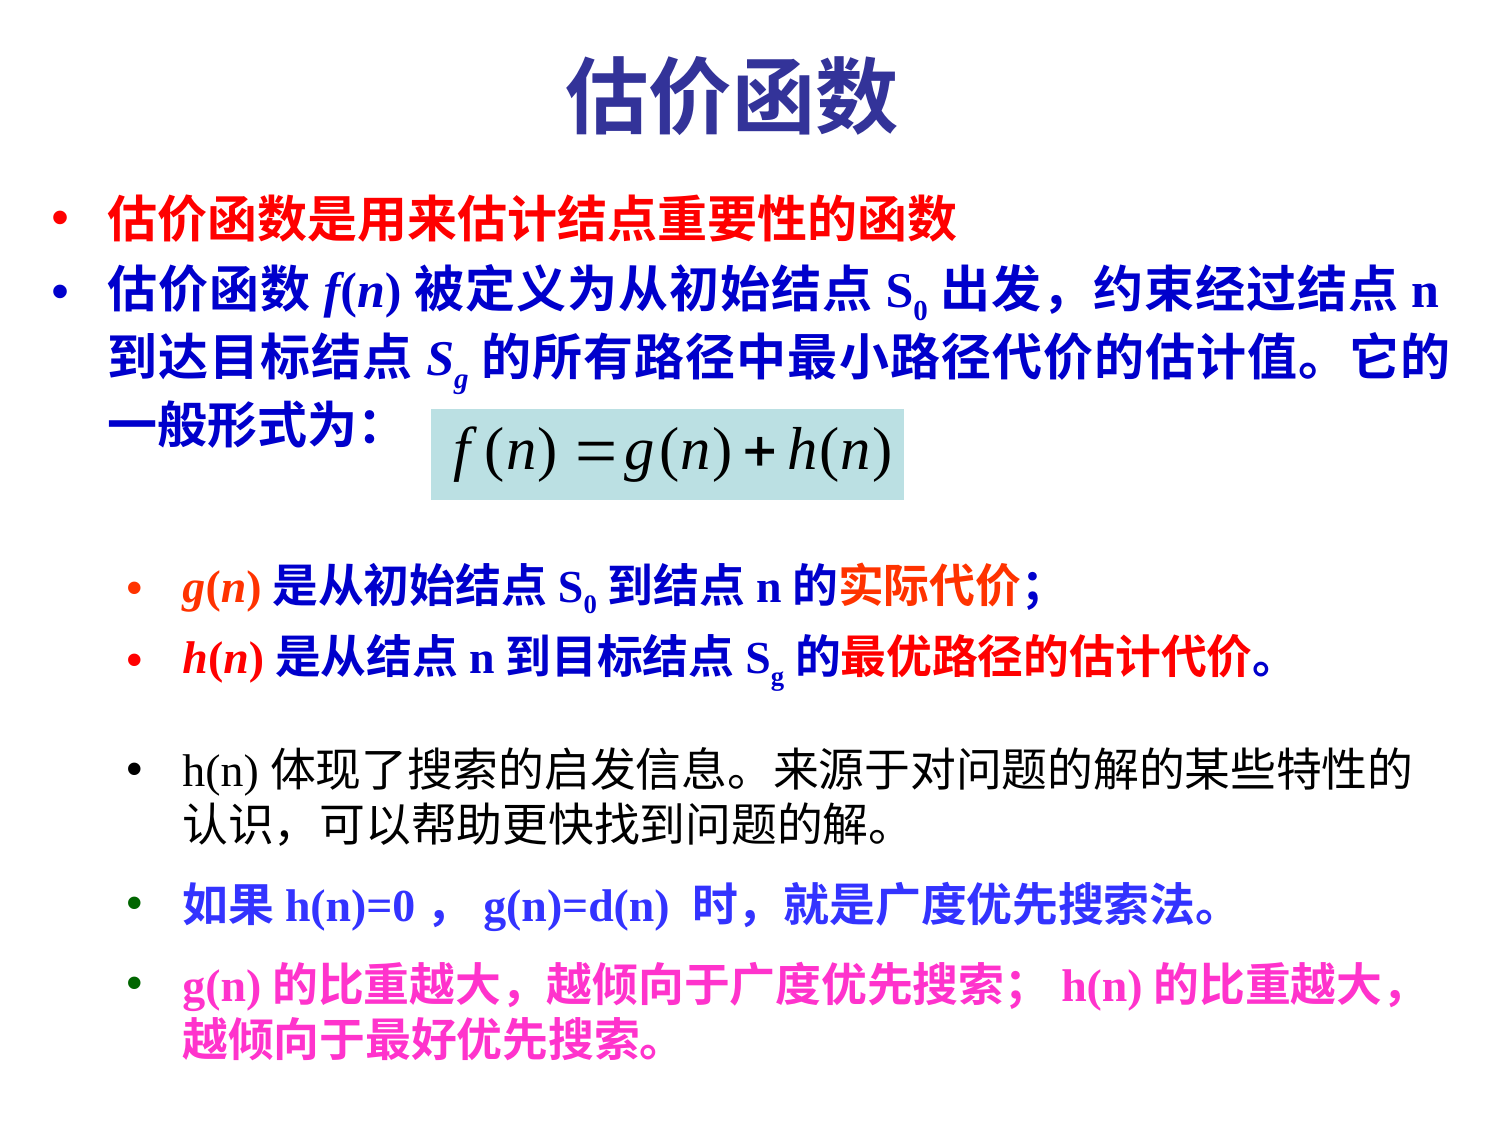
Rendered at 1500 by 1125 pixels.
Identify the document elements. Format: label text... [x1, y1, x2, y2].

text_box 估价函数 [94, 36, 1371, 152]
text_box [430, 408, 904, 500]
text_box 估价函数是用来估计结点重要性的函数 估价函数f(n)被定义为从初始结点S0出发，约束经过结点n到达目标结点Sg的所有路径中最小路径代价的估计值。它的一般形式为： g(n)是从初始结点S0到结点n的实际代价； h(n)是从结点n到目标结点Sg的最优路径的估计代价。 h(n)体现了搜索的启发信息。来源于对问题的解的某些特性的认识，可以帮助更快找到问题的解。 如果h(n)=0，g(n)=d(n) 时，就是广度优先搜索法。 g(n)的比重越大，越倾向于广度优先搜索；h(n)的比重越大，越倾向于最好优先搜索。 [36, 180, 1466, 1073]
